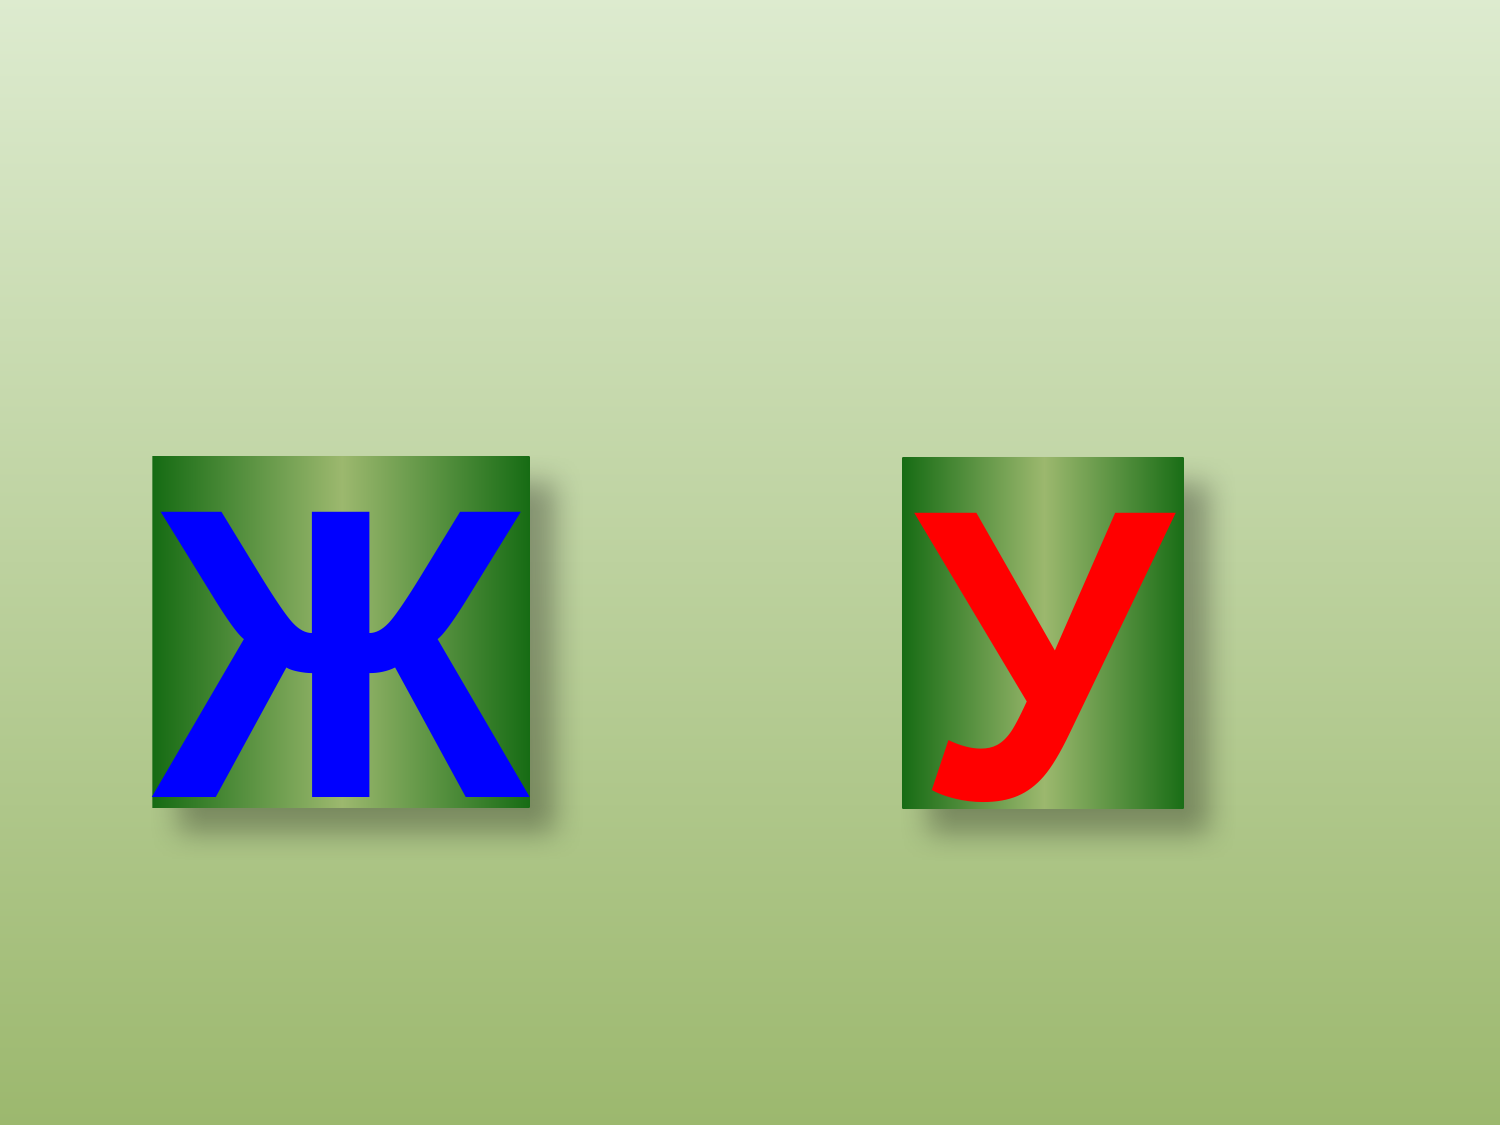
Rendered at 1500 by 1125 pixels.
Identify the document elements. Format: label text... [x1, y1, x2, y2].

text_box Ж [152, 456, 530, 808]
text_box У [902, 457, 1184, 809]
